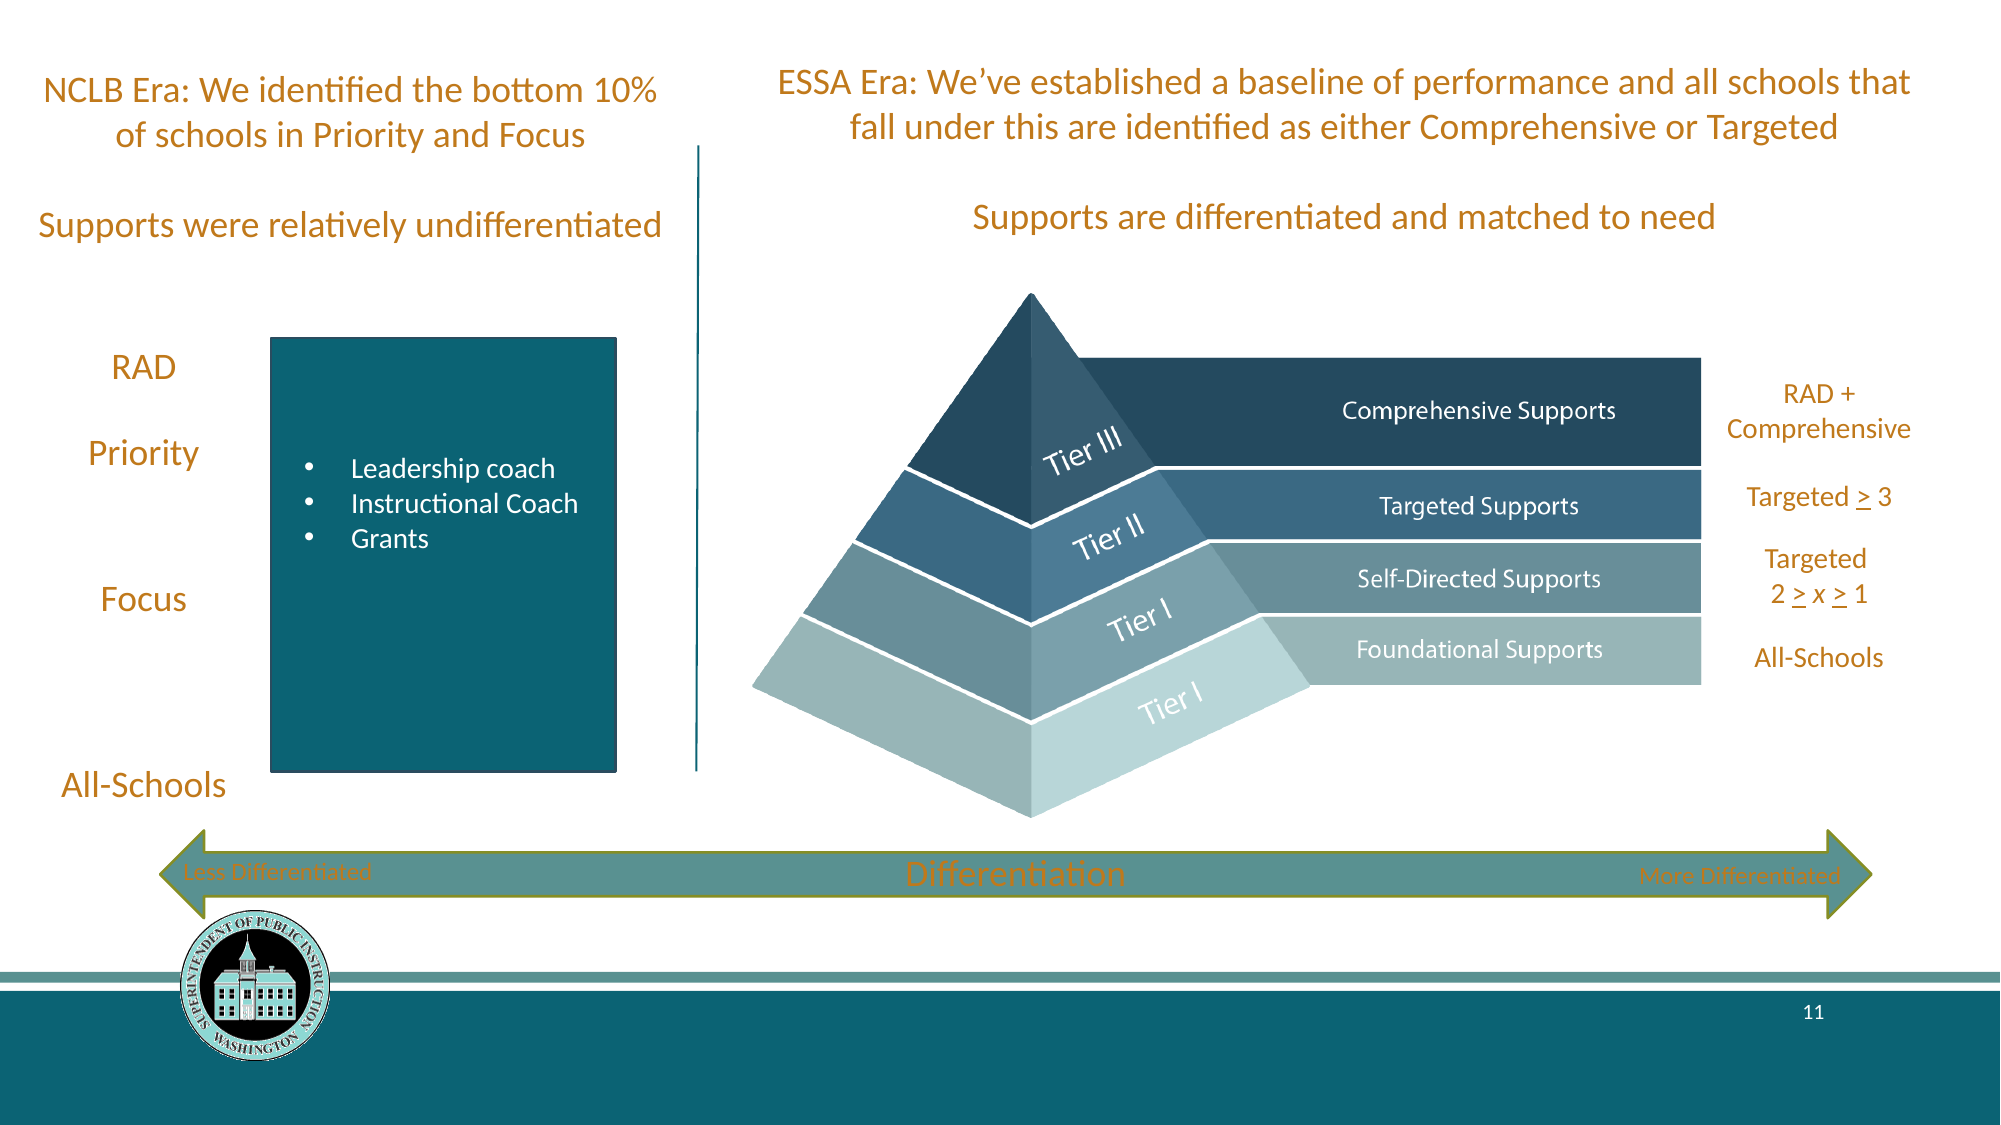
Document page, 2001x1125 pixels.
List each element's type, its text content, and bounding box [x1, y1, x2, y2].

text_box NCLB Era: We identified the bottom 10% of schools in Priority and Focus Supports were relatively undifferentiated [16, 57, 685, 255]
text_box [16, 333, 617, 814]
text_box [752, 290, 1939, 819]
slide_number ‹#› [1624, 980, 1840, 1041]
picture [180, 919, 330, 1061]
text_box ESSA Era: We’ve established a baseline of performance and all schools that fall under this are identified as either Comprehensive or Targeted Supports are differentiated and matched to need [751, 49, 1938, 247]
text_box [159, 830, 1891, 919]
